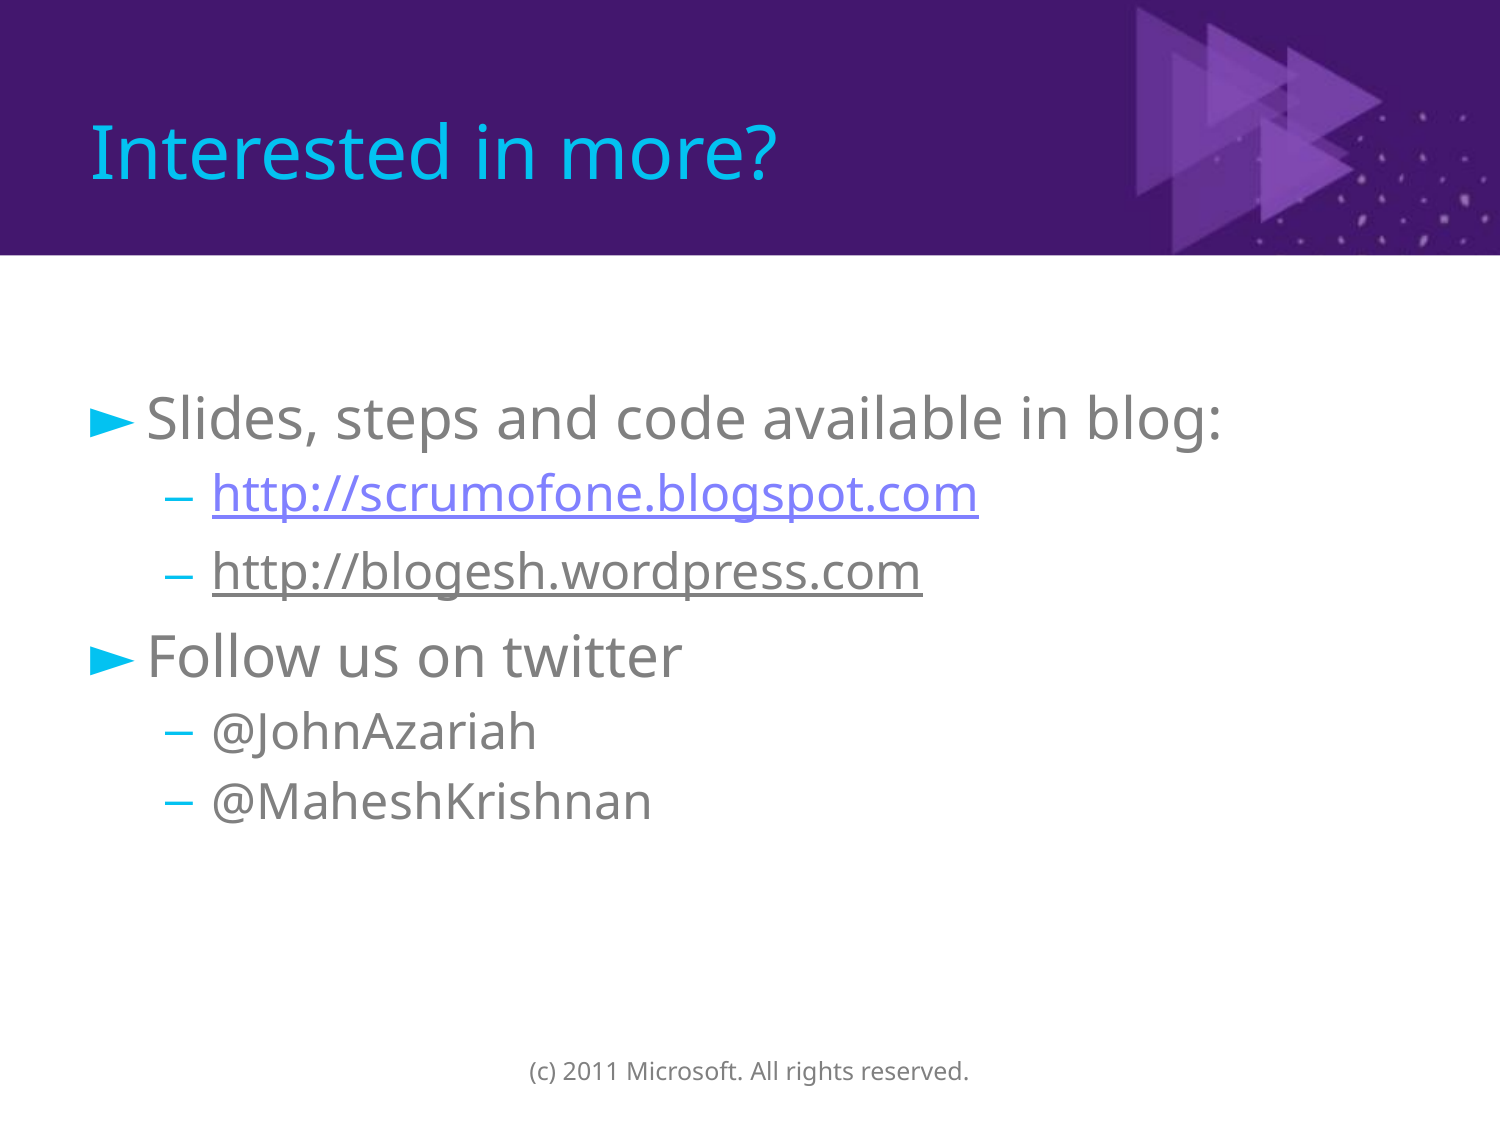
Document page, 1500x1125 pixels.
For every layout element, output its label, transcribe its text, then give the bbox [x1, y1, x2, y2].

footer (c) 2011 Microsoft. All rights reserved. [512, 1042, 988, 1103]
picture [0, 0, 1500, 255]
title Interested in more? [75, 56, 1425, 244]
list Slides, steps and code available in blog: http://scrumofone.blogspot.com http://blogesh.wordpress.com Follow us on twitter @JohnAzariah @MaheshKrishnan [75, 373, 1425, 1005]
